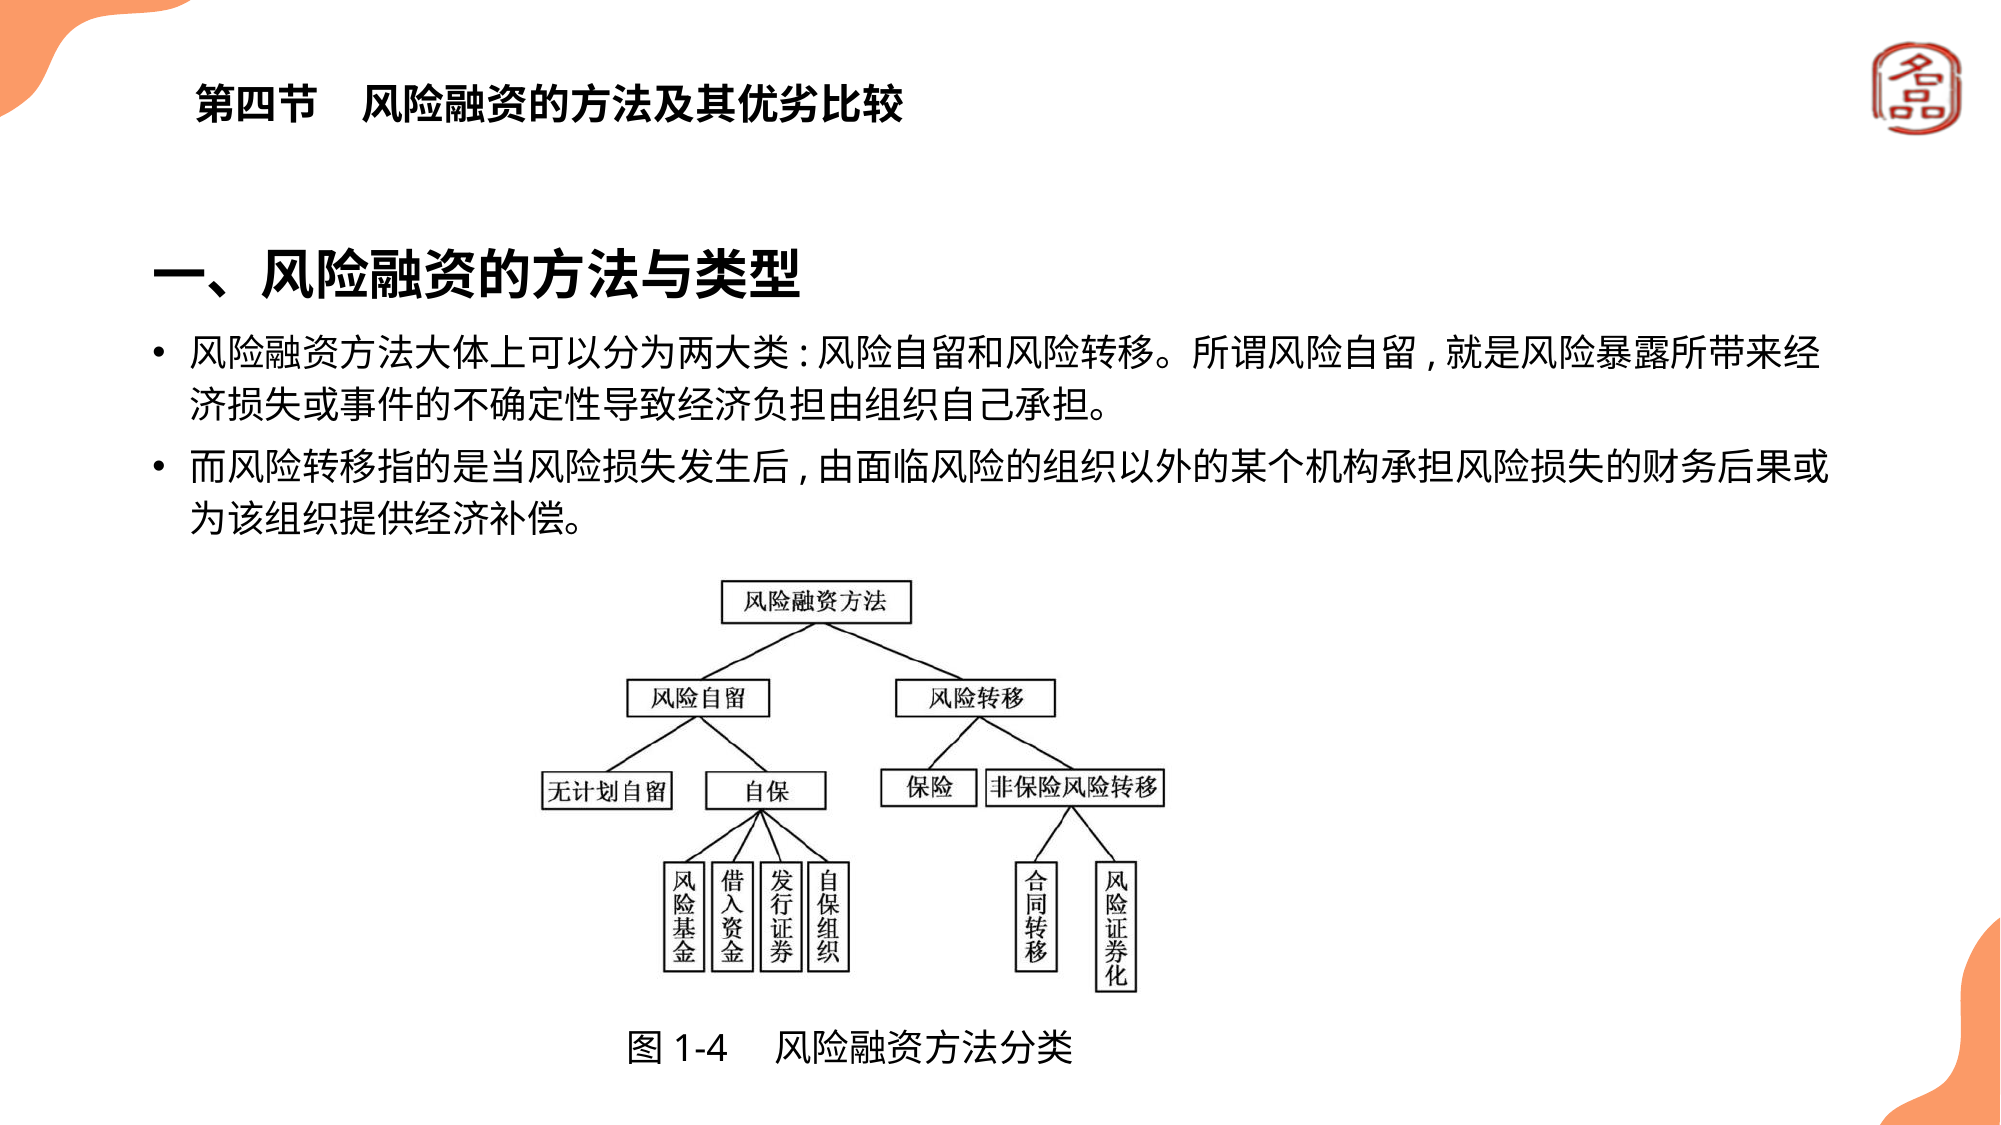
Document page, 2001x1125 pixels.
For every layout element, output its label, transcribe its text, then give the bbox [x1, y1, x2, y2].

picture [240, 577, 1448, 994]
title 第四节 风险融资的方法及其优劣比较 [137, 60, 1863, 152]
picture [1861, 10, 1990, 147]
text_box 图1-4 风险融资方法分类 [611, 1017, 1445, 1077]
list 一、风险融资的方法与类型 风险融资方法大体上可以分为两大类:风险自留和风险转移。所谓风险自留,就是风险暴露所带来经济损失或事件的不确定性导致经济负担由组织自己承担。 而风险转移指的是当风险损失发生后,由面临风险的组织以外的某个机构承担风险损失的财务后果或为该组织提供经济补偿。 [137, 217, 1863, 1031]
